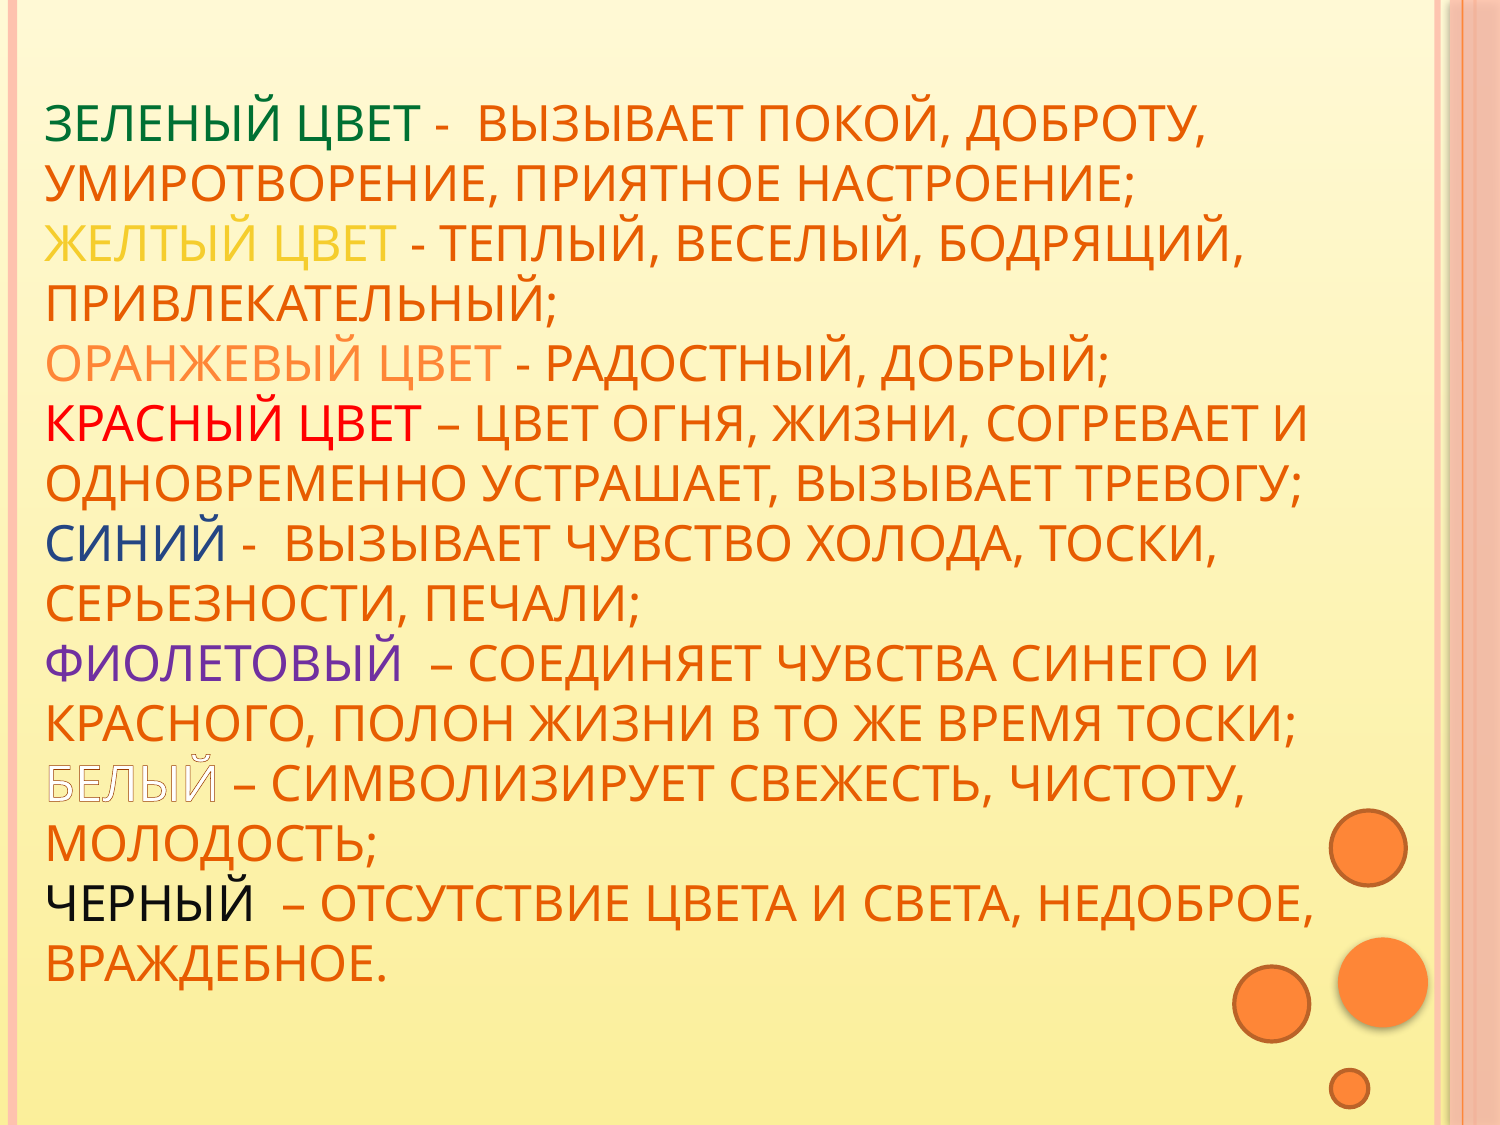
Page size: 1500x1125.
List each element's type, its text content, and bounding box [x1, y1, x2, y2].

text_box [1328, 1067, 1371, 1110]
text_box [1232, 964, 1312, 1044]
text_box [1328, 808, 1408, 888]
title Зеленый цвет - вызывает покой, доброту, умиротворение, приятное настроение; Желтый цвет - теплый, веселый, бодрящий, привлекательный; Оранжевый цвет - радостный, добрый; Красный цвет – цвет огня, жизни, согревает и одновременно устрашает, вызывает тревогу; Синий - вызывает чувство холода, тоски, серьезности, печали; Фиолетовый – соединяет чувства синего и красного, полон жизни в то же время тоски; Белый – символизирует свежесть, чистоту, молодость; Черный – отсутствие цвета и света, недоброе, враждебное. [29, 30, 1369, 1059]
